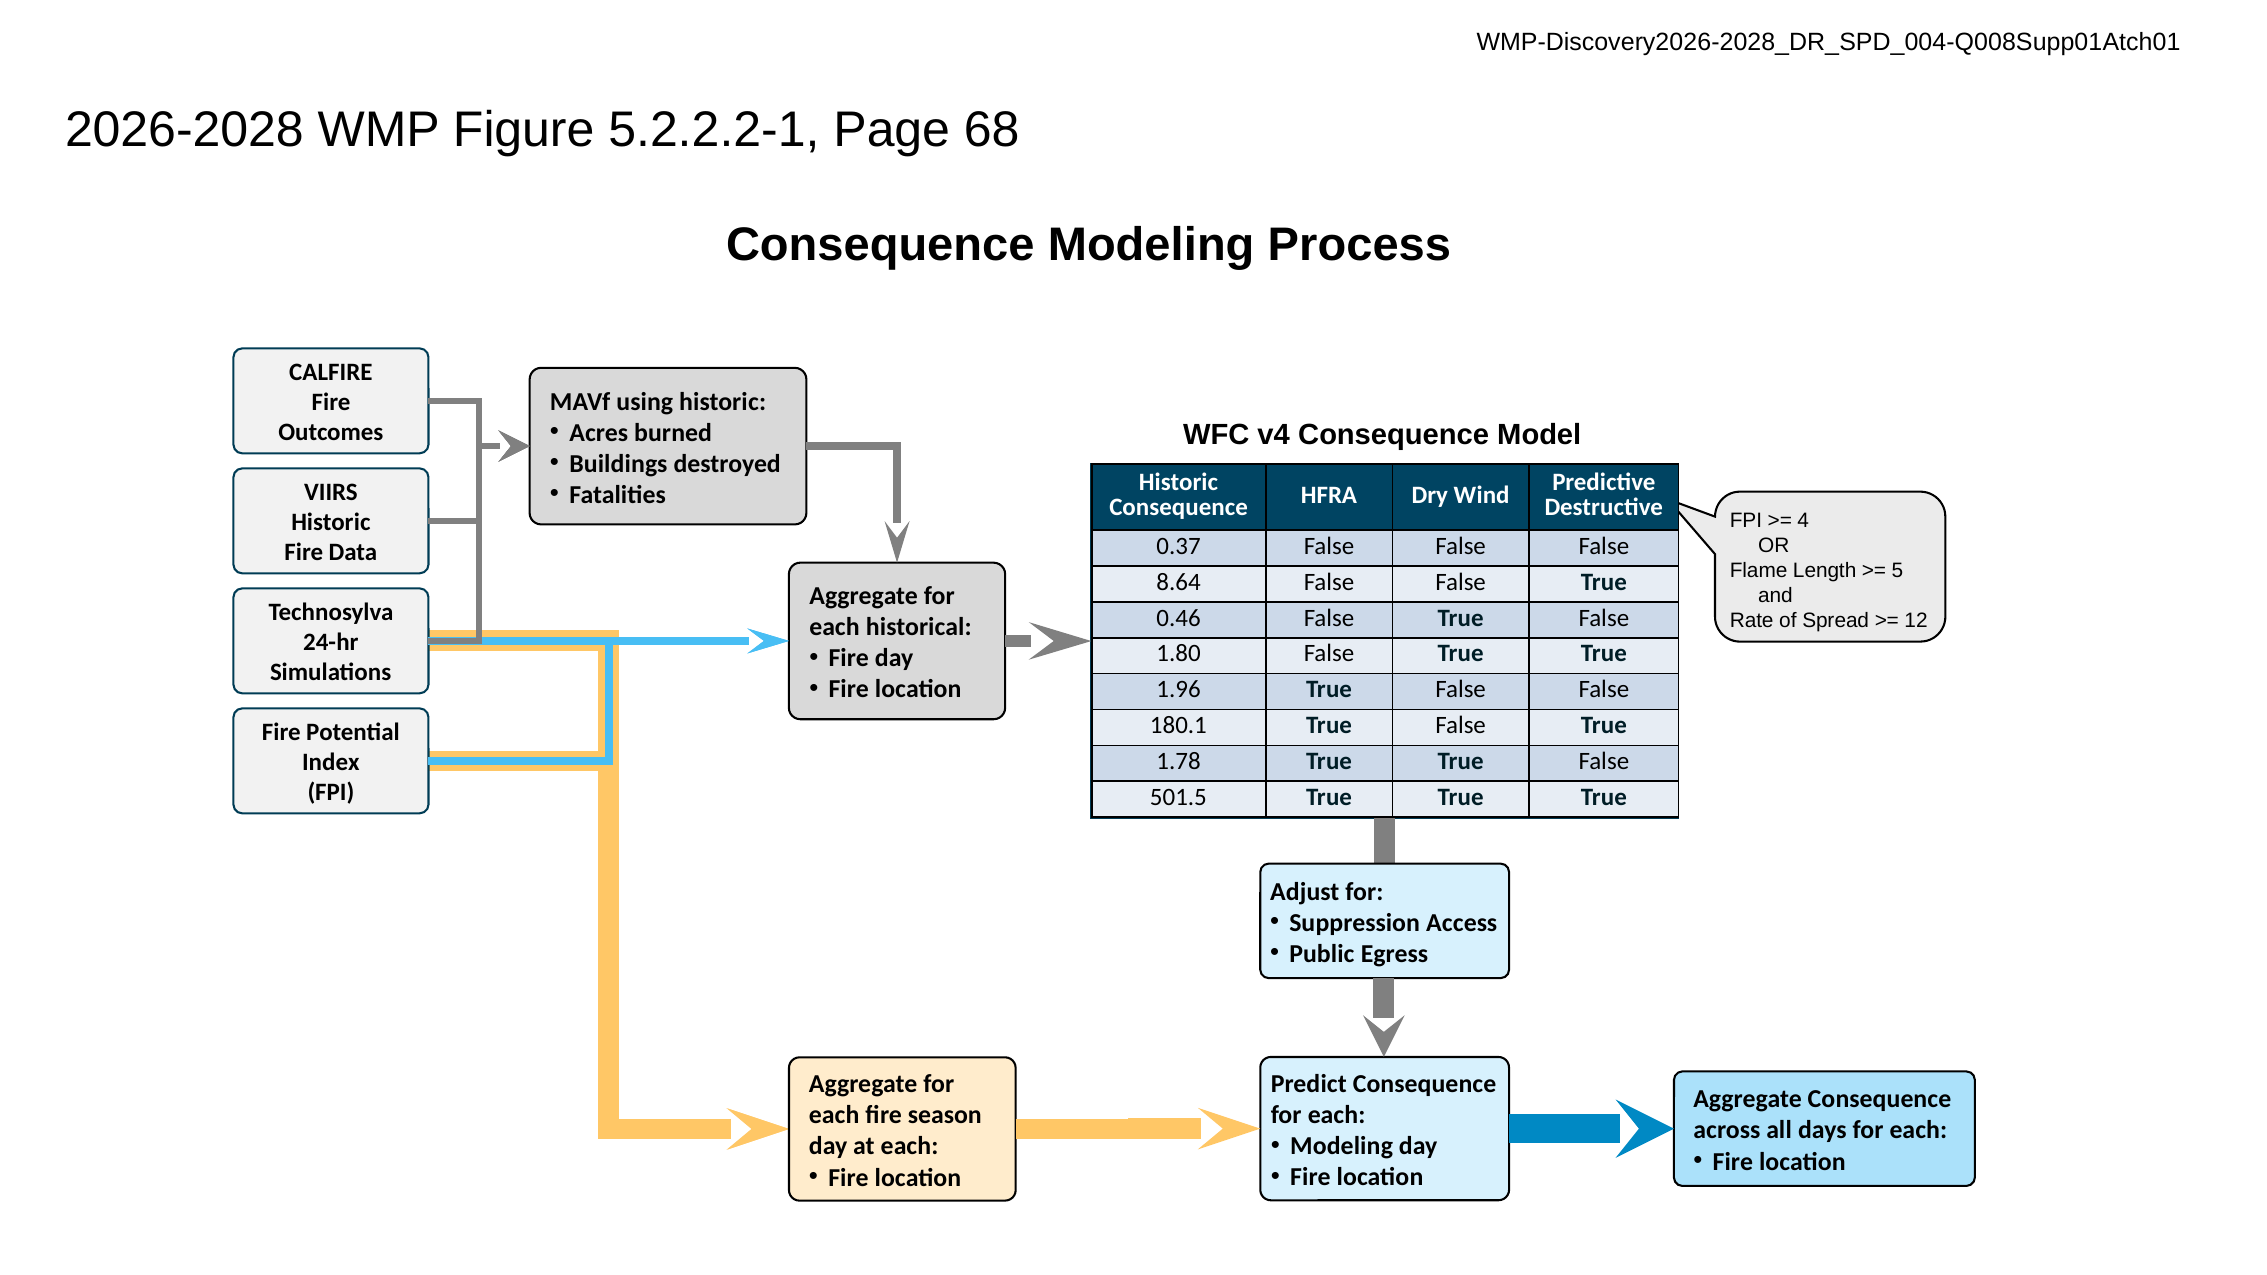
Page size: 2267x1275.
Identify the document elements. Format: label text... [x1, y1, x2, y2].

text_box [233, 348, 1975, 1201]
text_box WMP-Discovery2026-2028_DR_SPD_004-Q008Supp01Atch01 [1461, 18, 2198, 63]
title 2026-2028 WMP Figure 5.2.2.2-1, Page 68 [50, 63, 2212, 198]
text_box Consequence Modeling Process [261, 206, 1917, 278]
